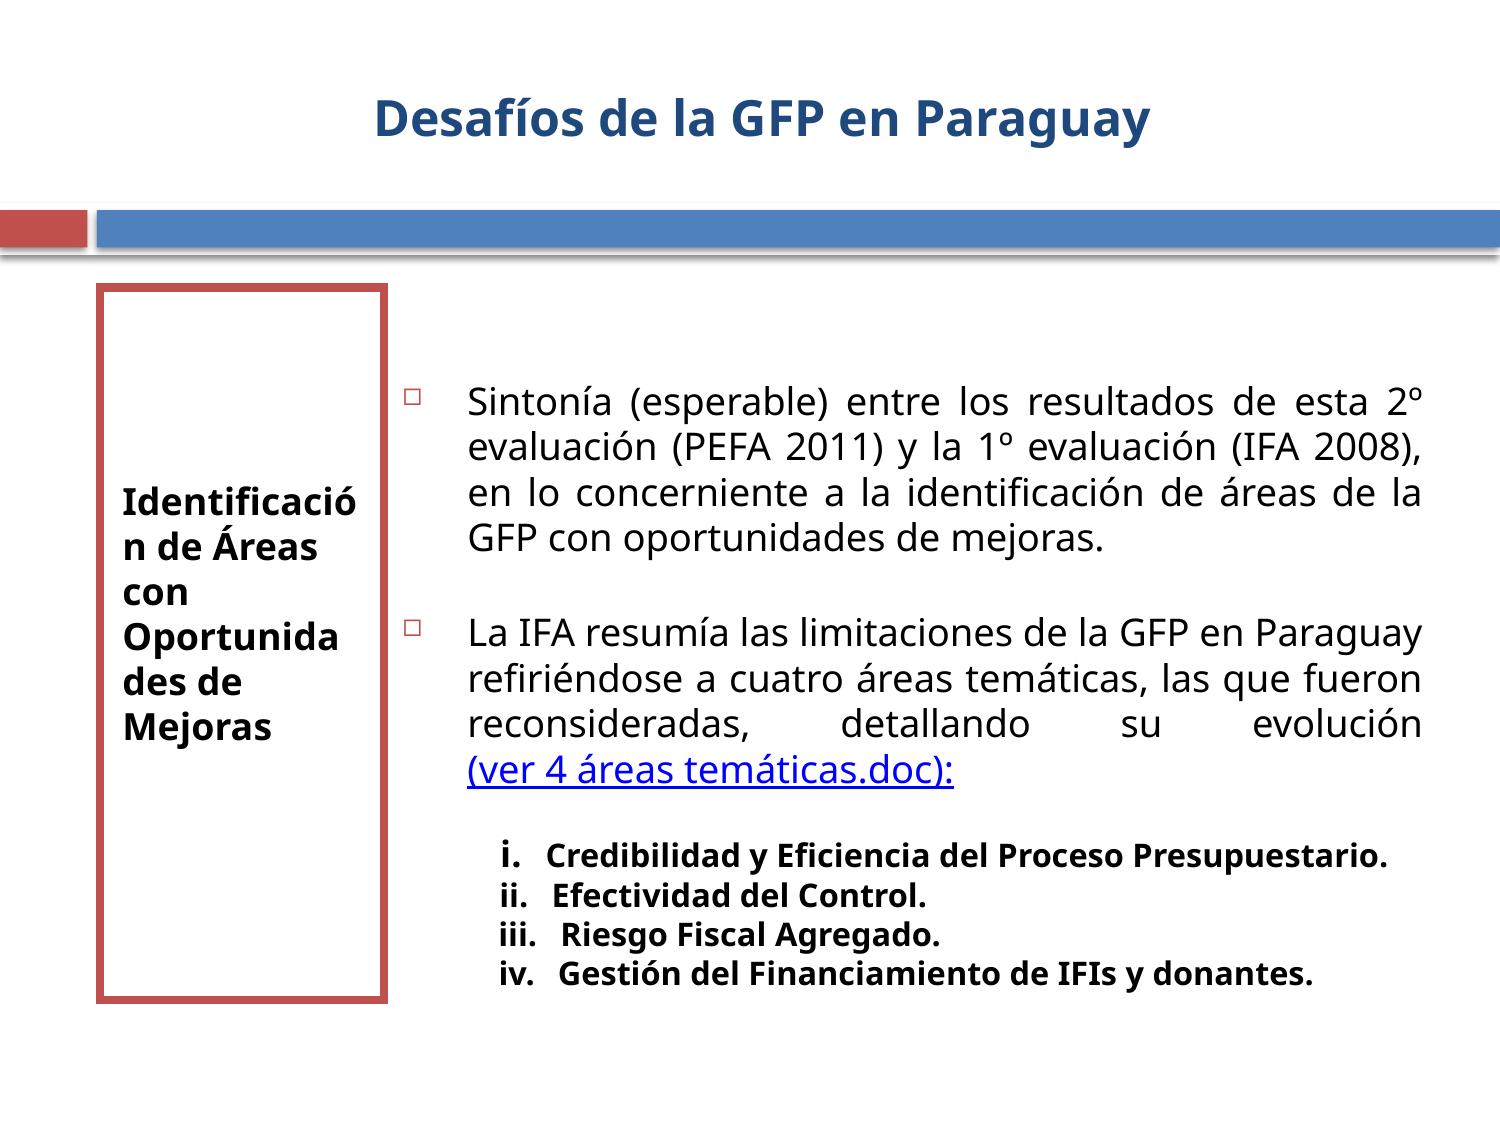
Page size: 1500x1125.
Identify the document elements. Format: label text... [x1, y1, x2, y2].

list Sintonía (esperable) entre los resultados de esta 2º evaluación (PEFA 2011) y la 1º evaluación (IFA 2008), en lo concerniente a la identificación de áreas de la GFP con oportunidades de mejoras. La IFA resumía las limitaciones de la GFP en Paraguay refiriéndose a cuatro áreas temáticas, las que fueron reconsideradas, detallando su evolución (ver 4 áreas temáticas.doc): Credibilidad y Eficiencia del Proceso Presupuestario. Efectividad del Control. Riesgo Fiscal Agregado. Gestión del Financiamiento de IFIs y donantes. [387, 287, 1438, 1013]
list Identificación de Áreas con Oportunidades de Mejoras [96, 283, 388, 1004]
title Desafíos de la GFP en Paraguay [99, 44, 1425, 188]
